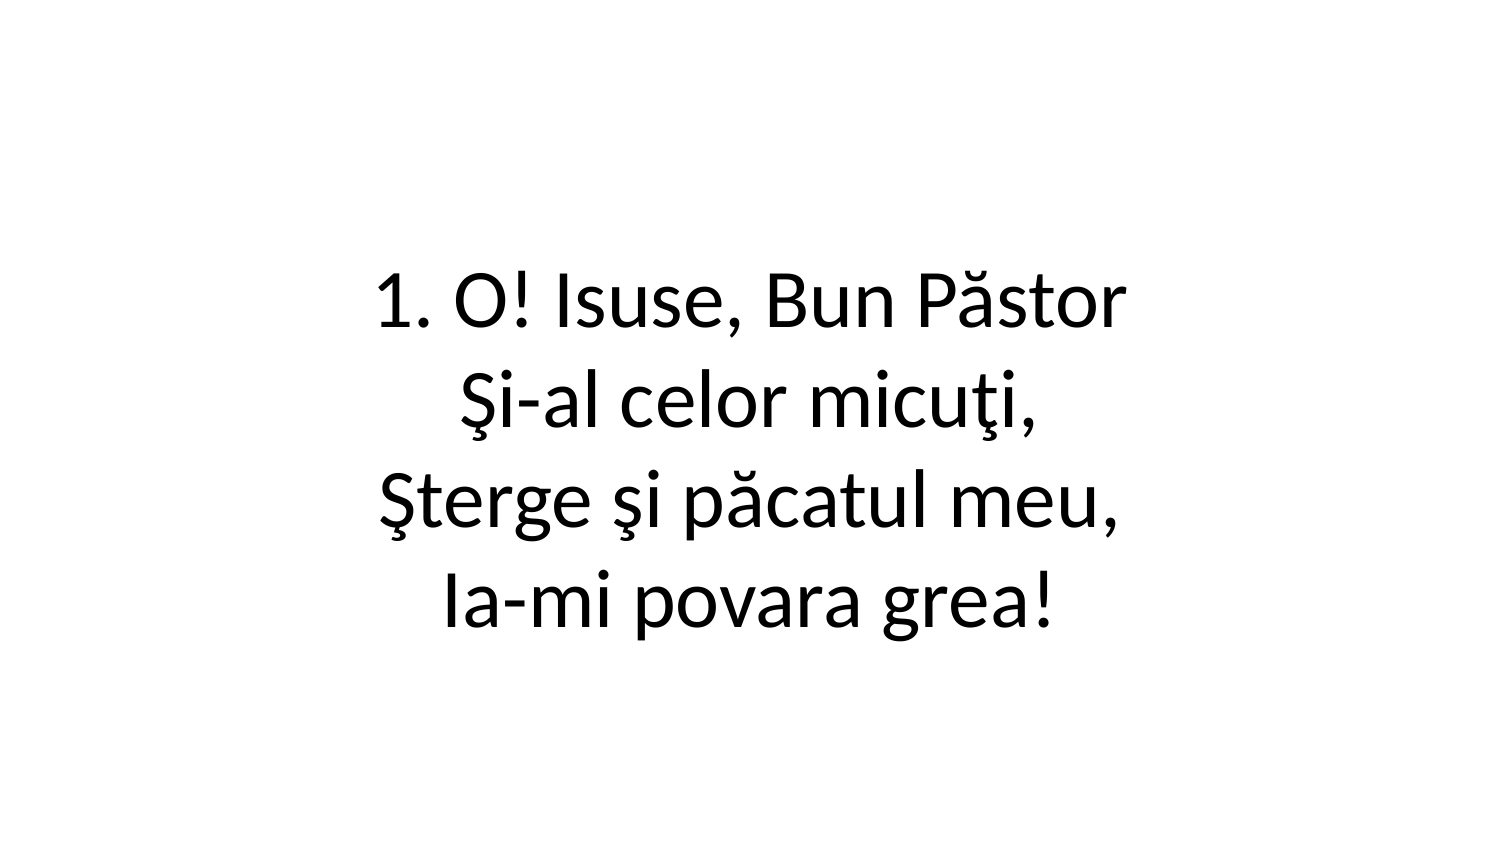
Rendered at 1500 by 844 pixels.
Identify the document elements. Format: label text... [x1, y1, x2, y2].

text_box 1. O! Isuse, Bun Păstor Şi-al celor micuţi, Şterge şi păcatul meu, Ia-mi povara grea! [356, 192, 1144, 652]
